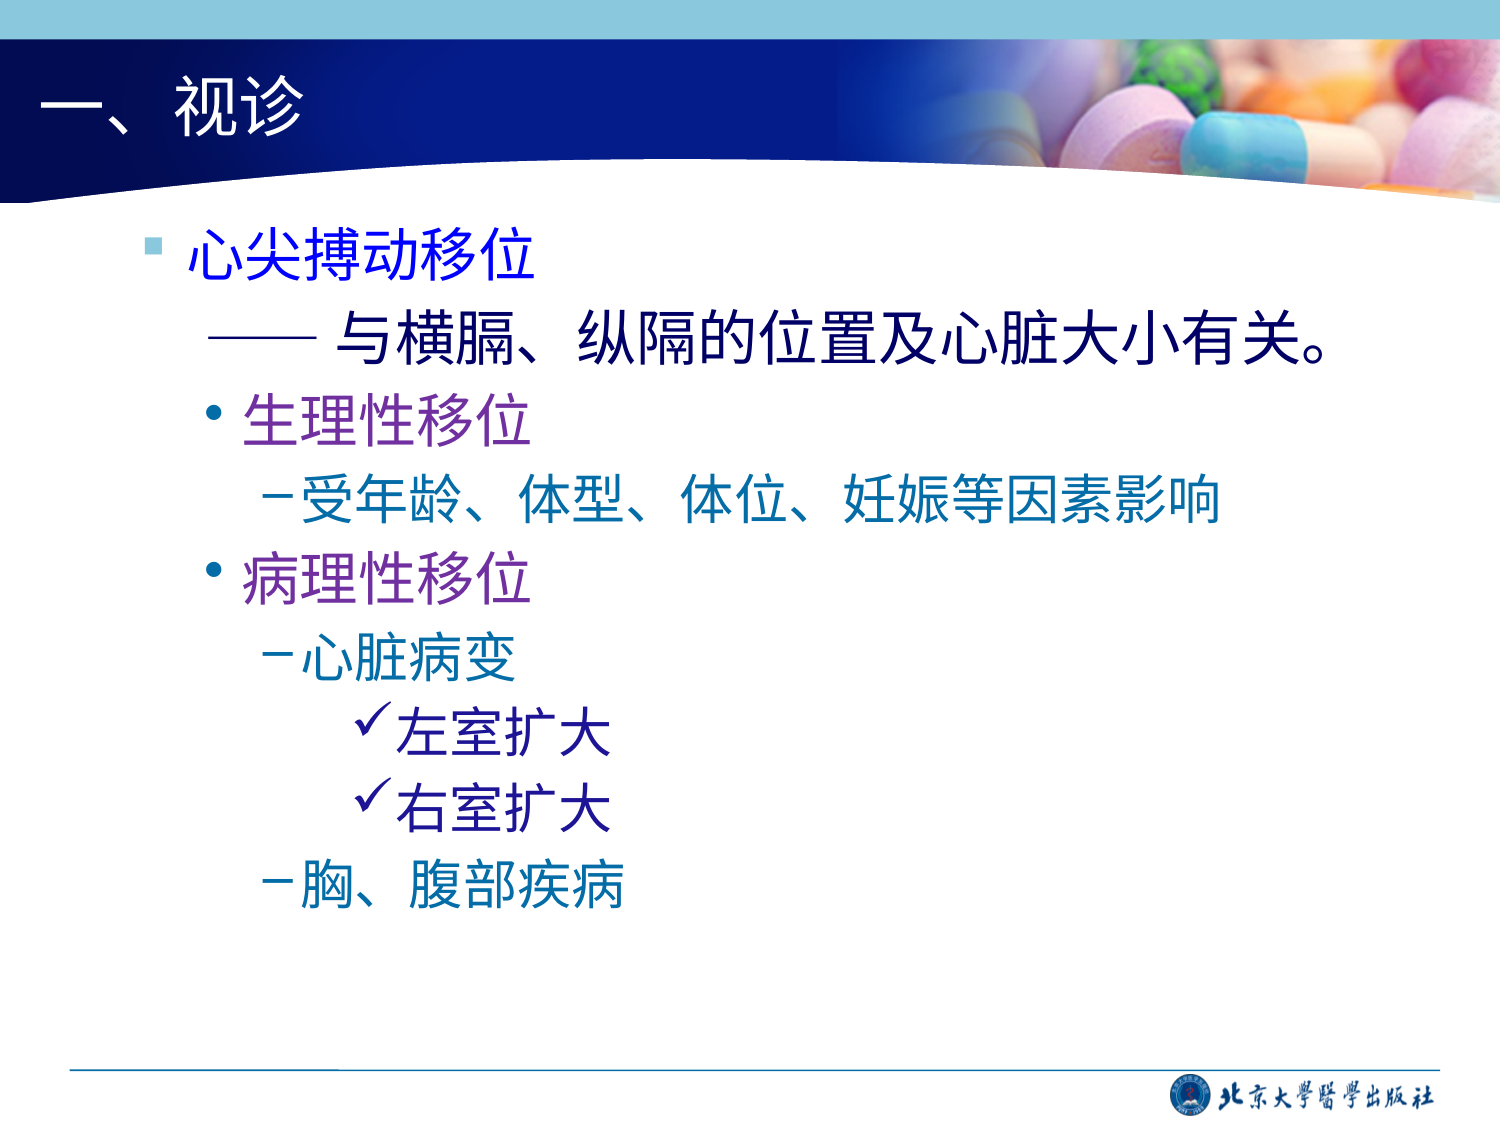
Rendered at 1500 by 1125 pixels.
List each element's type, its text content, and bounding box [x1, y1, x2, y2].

list 心尖搏动移位 ——与横膈、纵隔的位置及心脏大小有关。 生理性移位 受年龄、体型、体位、妊娠等因素影响 病理性移位 心脏病变 左室扩大 右室扩大 胸、腹部疾病 [49, 210, 1463, 1026]
picture [0, 40, 1500, 203]
picture [1170, 1074, 1436, 1118]
title 一、视诊 [23, 58, 1349, 152]
